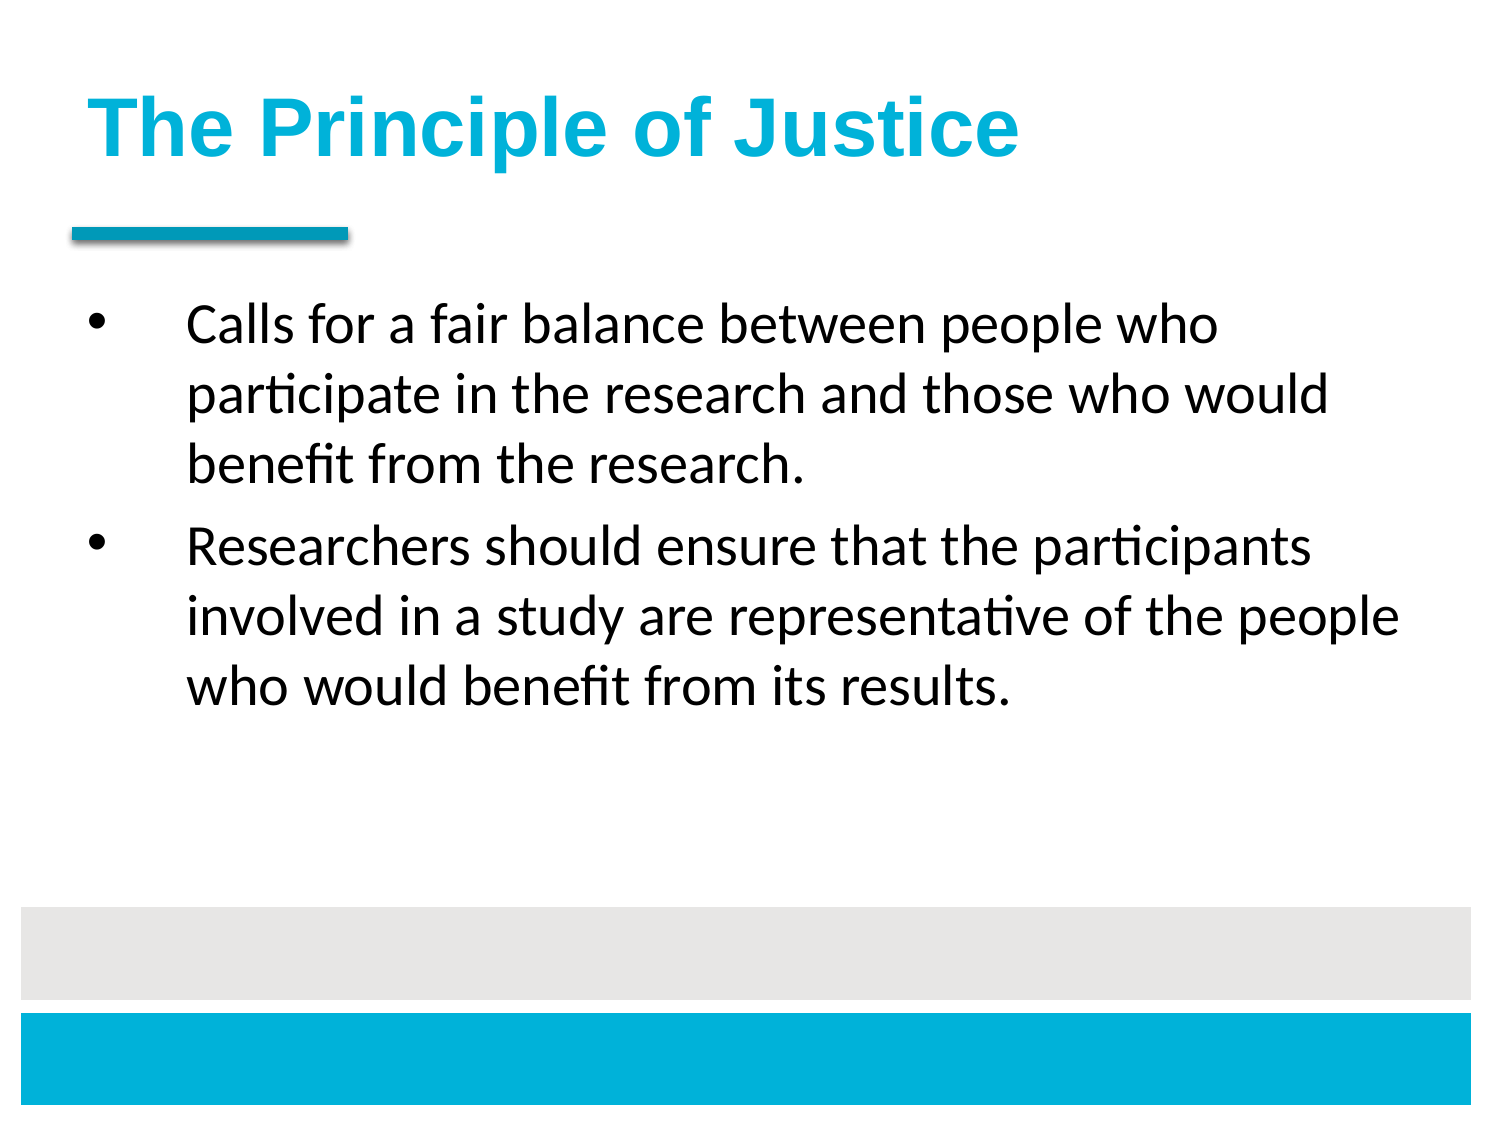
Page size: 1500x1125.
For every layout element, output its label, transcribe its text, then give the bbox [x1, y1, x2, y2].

list Calls for a fair balance between people who participate in the research and those who would benefit from the research. Researchers should ensure that the participants involved in a study are representative of the people who would benefit from its results. [72, 277, 1423, 876]
title The Principle of Justice [72, 29, 1423, 218]
